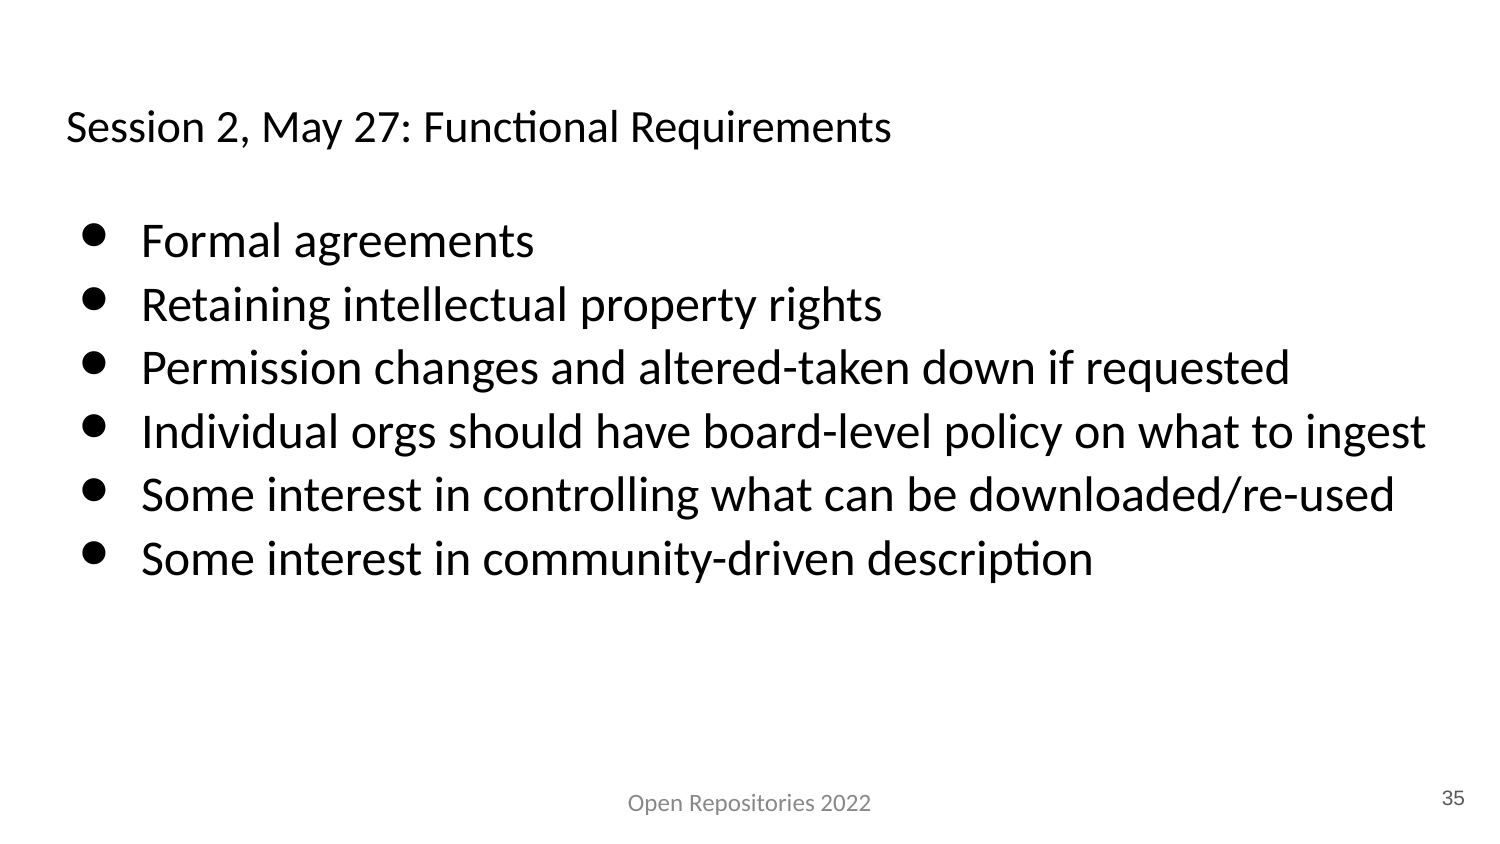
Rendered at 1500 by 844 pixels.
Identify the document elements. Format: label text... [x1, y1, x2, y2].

list Formal agreements Retaining intellectual property rights Permission changes and altered-taken down if requested Individual orgs should have board-level policy on what to ingest Some interest in controlling what can be downloaded/re-used Some interest in community-driven description [51, 189, 1449, 750]
title Session 2, May 27: Functional Requirements [51, 72, 1449, 167]
slide_number 35 [1389, 764, 1480, 830]
